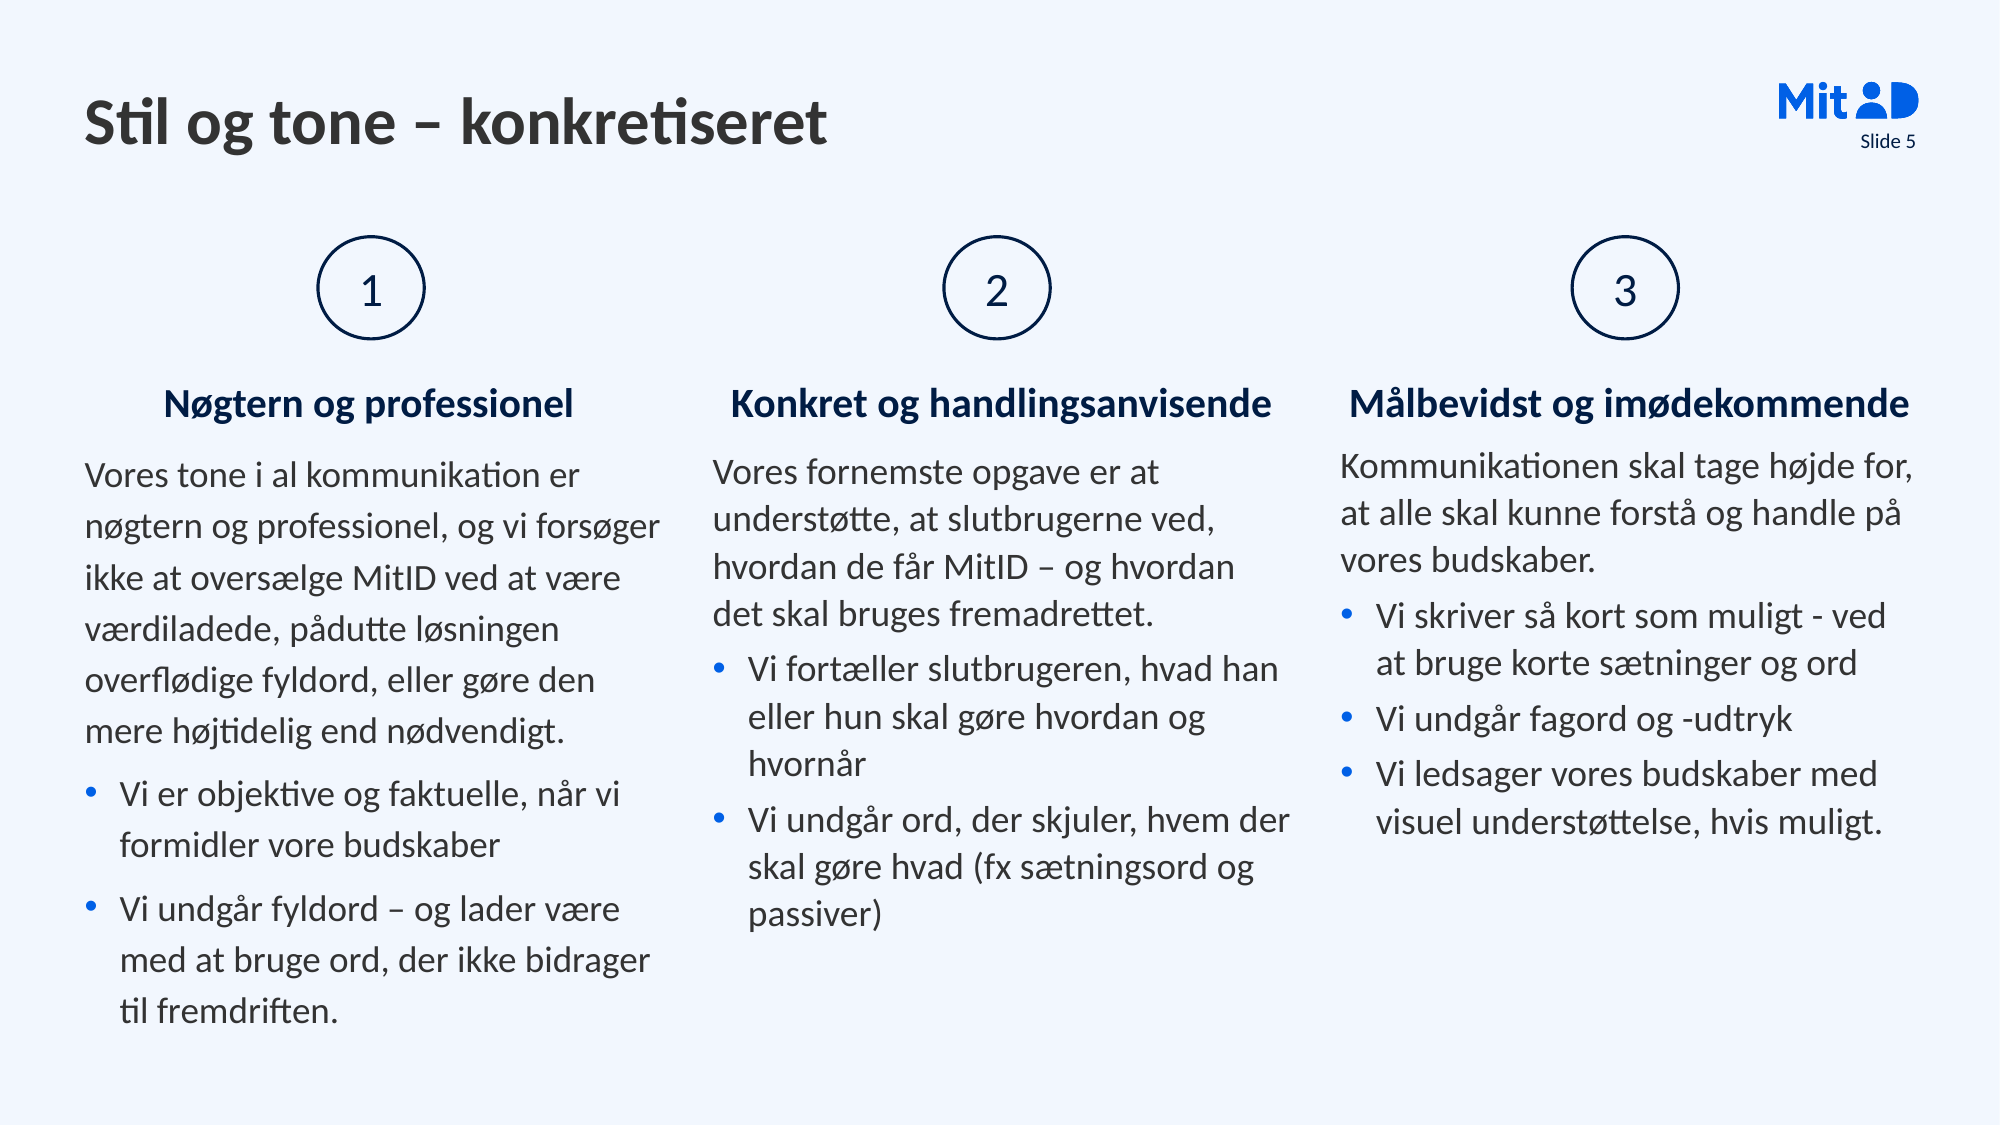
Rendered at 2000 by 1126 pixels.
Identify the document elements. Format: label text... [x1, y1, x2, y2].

text_box 1 [315, 234, 427, 341]
slide_number Slide 5 [1721, 122, 1917, 159]
title Stil og tone – konkretiseret [84, 78, 1721, 160]
text_box 3 [1570, 234, 1681, 341]
list Konkret og handlingsanvisende Vores fornemste opgave er at understøtte, at slutbrugerne ved, hvordan de får MitID – og hvordan det skal bruges fremadrettet. Vi fortæller slutbrugeren, hvad han eller hun skal gøre hvordan og hvornår Vi undgår ord, der skjuler, hvem der skal gøre hvad (fx sætningsord og passiver) [712, 373, 1292, 1047]
list Nøgtern og professionel Vores tone i al kommunikation er nøgtern og professionel, og vi forsøger ikke at oversælge MitID ved at være værdiladede, pådutte løsningen overflødige fyldord, eller gøre den mere højtidelig end nødvendigt. Vi er objektive og faktuelle, når vi formidler vore budskaber Vi undgår fyldord – og lader være med at bruge ord, der ikke bidrager til fremdriften. [84, 373, 664, 1047]
list Målbevidst og imødekommende Kommunikationen skal tage højde for, at alle skal kunne forstå og handle på vores budskaber. Vi skriver så kort som muligt - ved at bruge korte sætninger og ord Vi undgår fagord og -udtryk Vi ledsager vores budskaber med visuel understøttelse, hvis muligt. [1340, 373, 1919, 1047]
text_box 2 [941, 234, 1053, 341]
